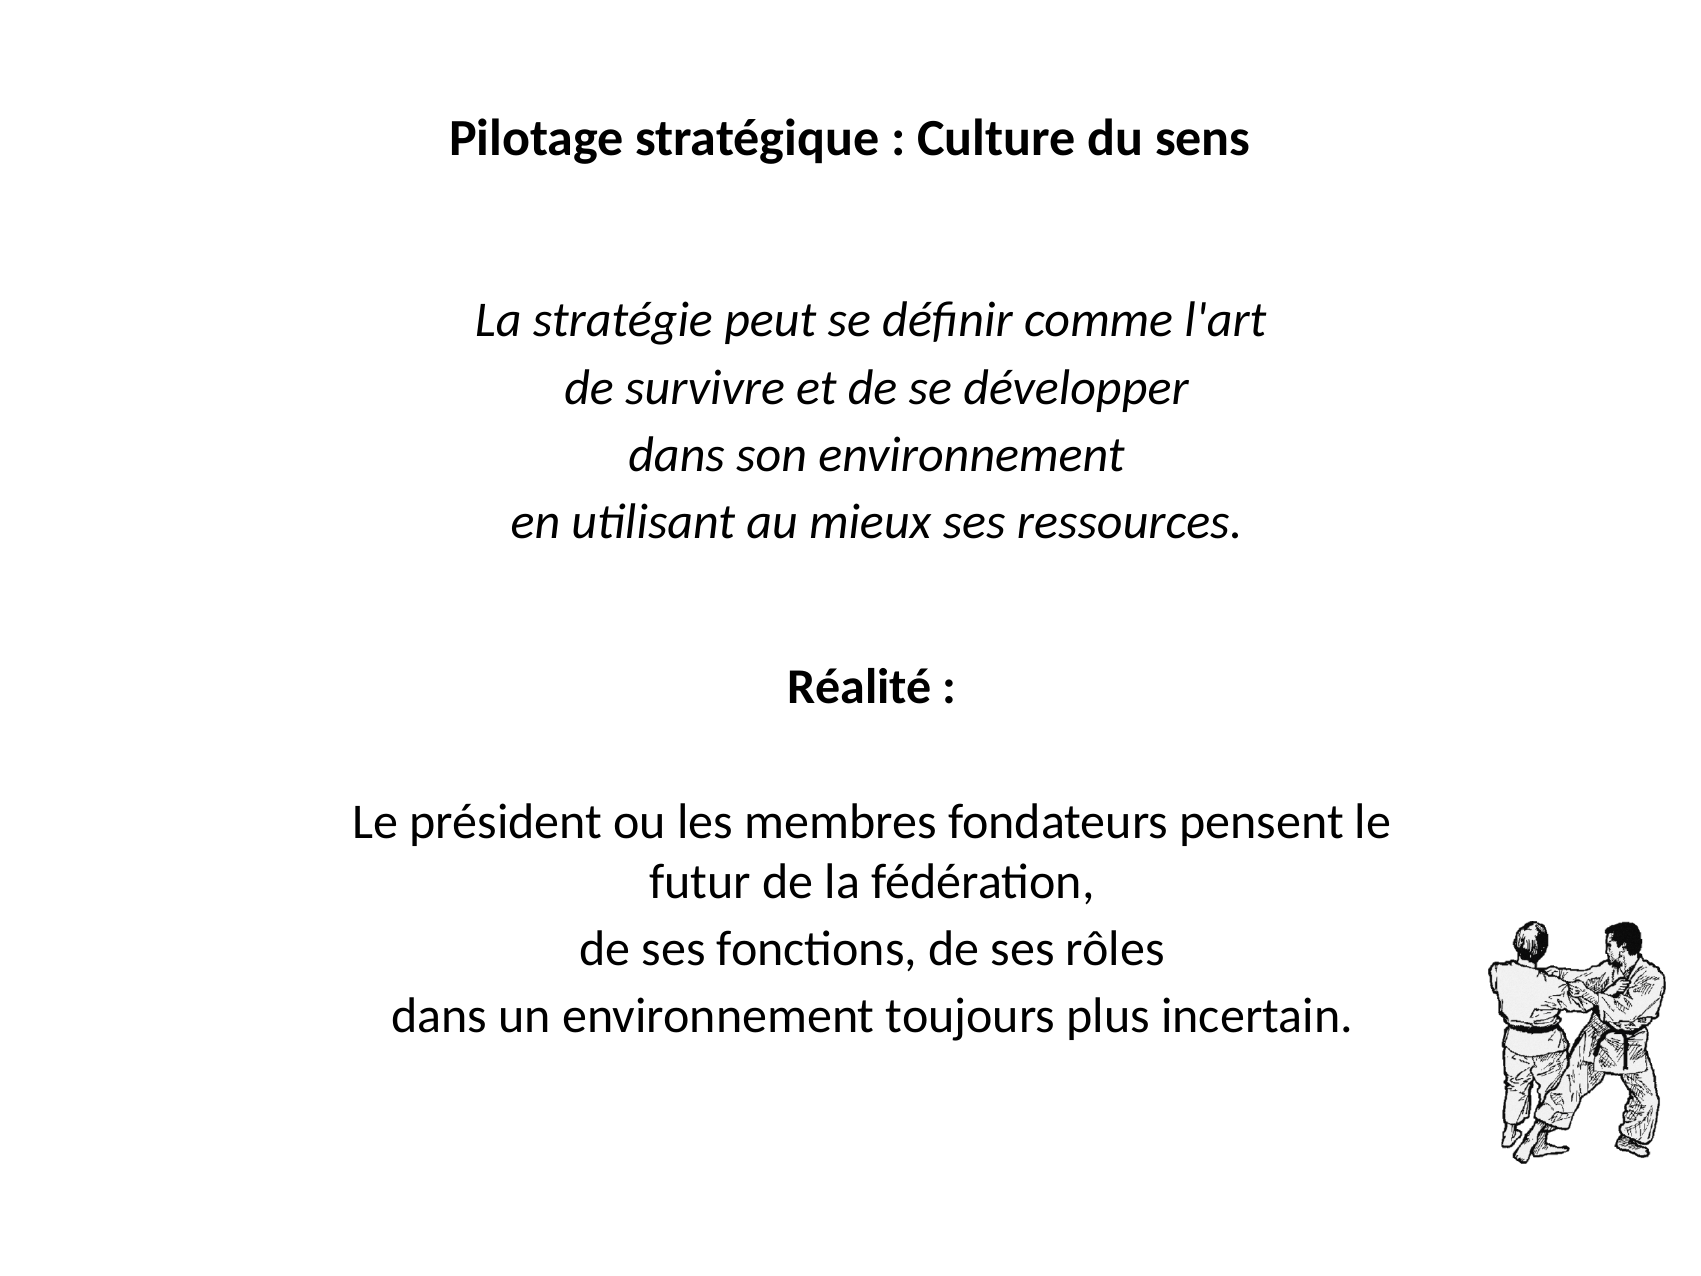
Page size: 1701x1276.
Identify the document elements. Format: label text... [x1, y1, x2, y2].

text_box Réalité : Le président ou les membres fondateurs pensent le futur de la fédération, de ses fonctions, de ses rôles dans un environnement toujours plus incertain. [326, 653, 1419, 1111]
picture [1487, 920, 1666, 1165]
text_box La stratégie peut se définir comme l'art de survivre et de se développer dans son environnement en utilisant au mieux ses ressources. [440, 286, 1313, 545]
text_box Pilotage stratégique : Culture du sens [0, 103, 1701, 179]
